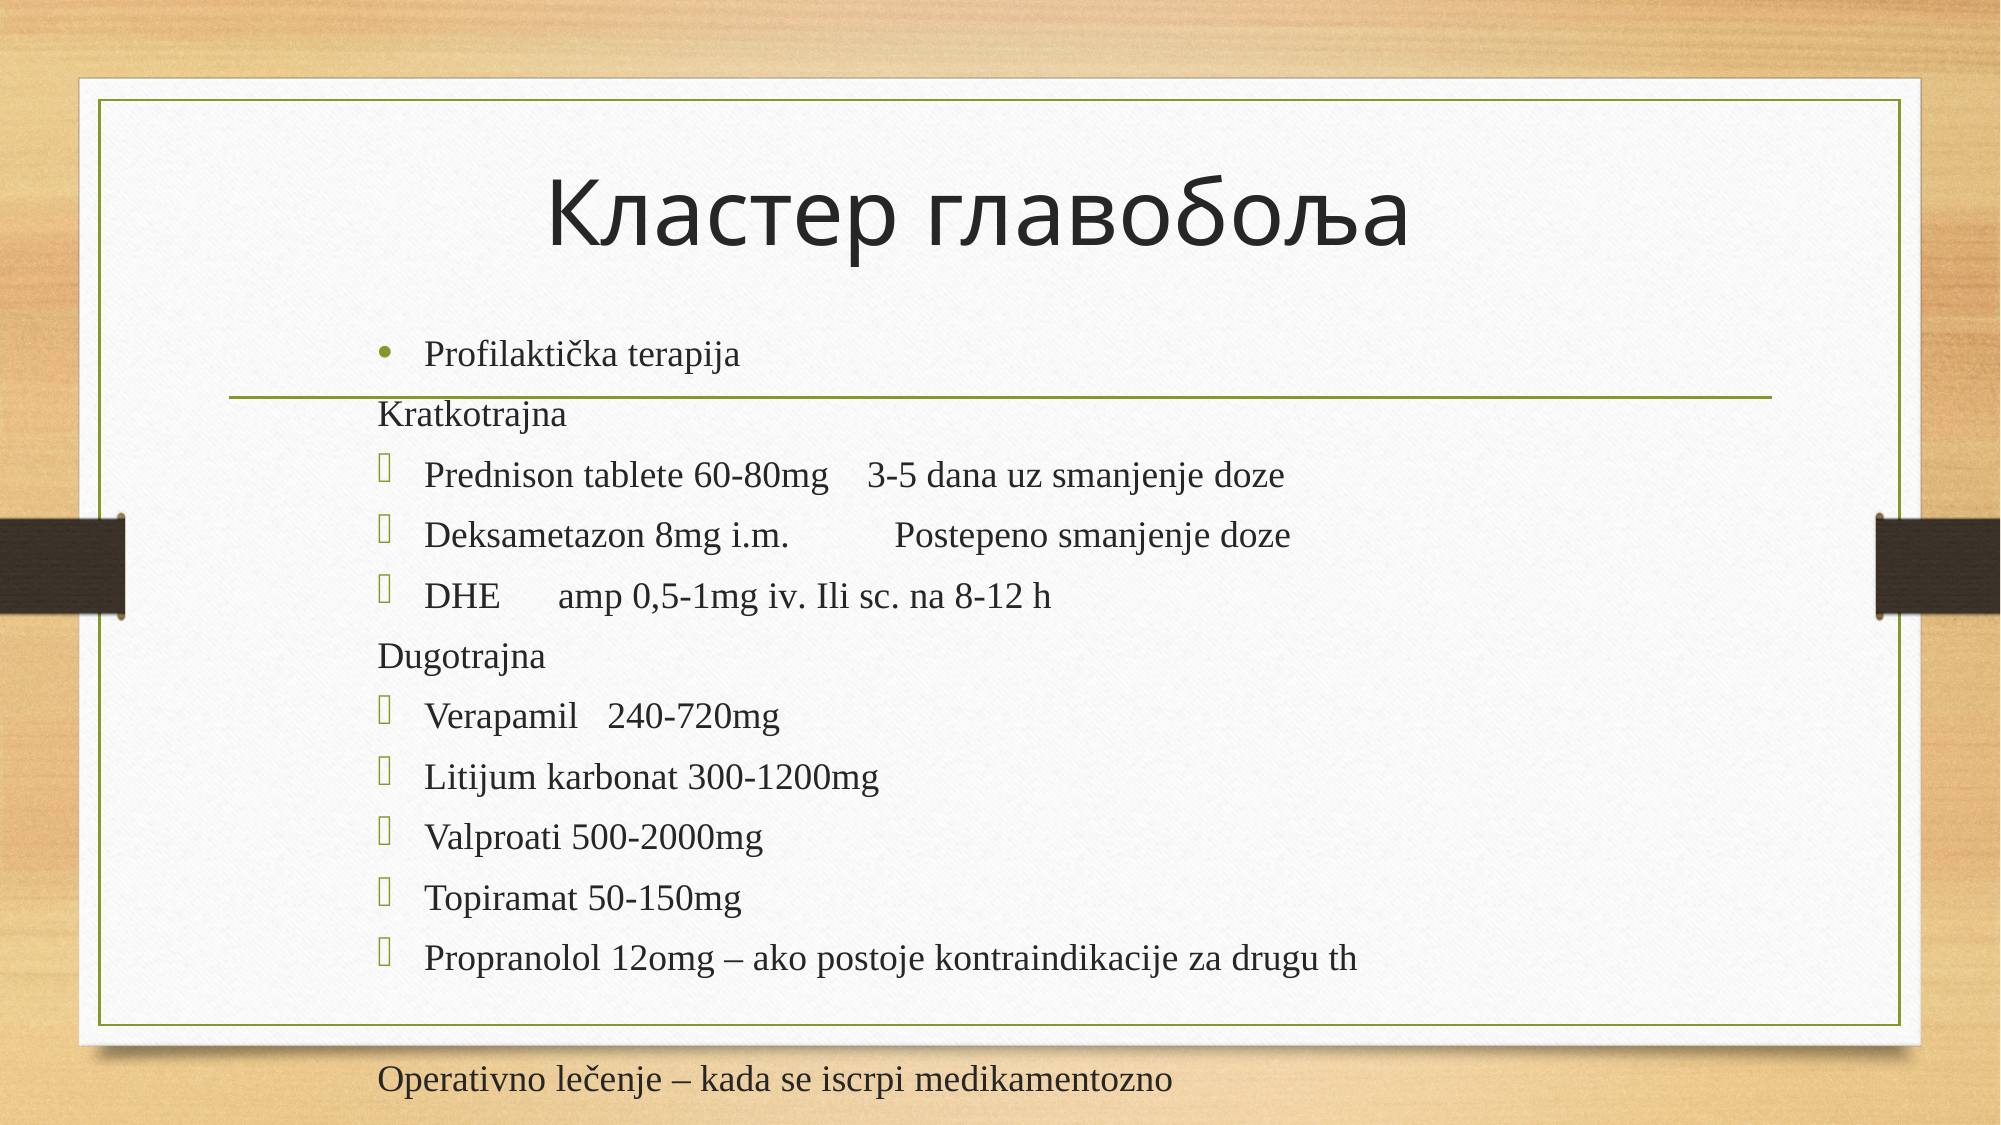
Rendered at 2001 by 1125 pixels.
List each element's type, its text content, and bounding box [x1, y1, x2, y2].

picture [0, 0, 2001, 1125]
list Profilaktička terapija Kratkotrajna Prednison tablete 60-80mg 3-5 dana uz smanjenje doze Deksametazon 8mg i.m. Postepeno smanjenje doze DHE amp 0,5-1mg iv. Ili sc. na 8-12 h Dugotrajna Verapamil 240-720mg Litijum karbonat 300-1200mg Valproati 500-2000mg Topiramat 50-150mg Propranolol 12omg – ako postoje kontraindikacije za drugu th Operativno lečenje – kada se iscrpi medikamentozno [362, 326, 1686, 1125]
title Кластер главобоља [291, 91, 1667, 327]
